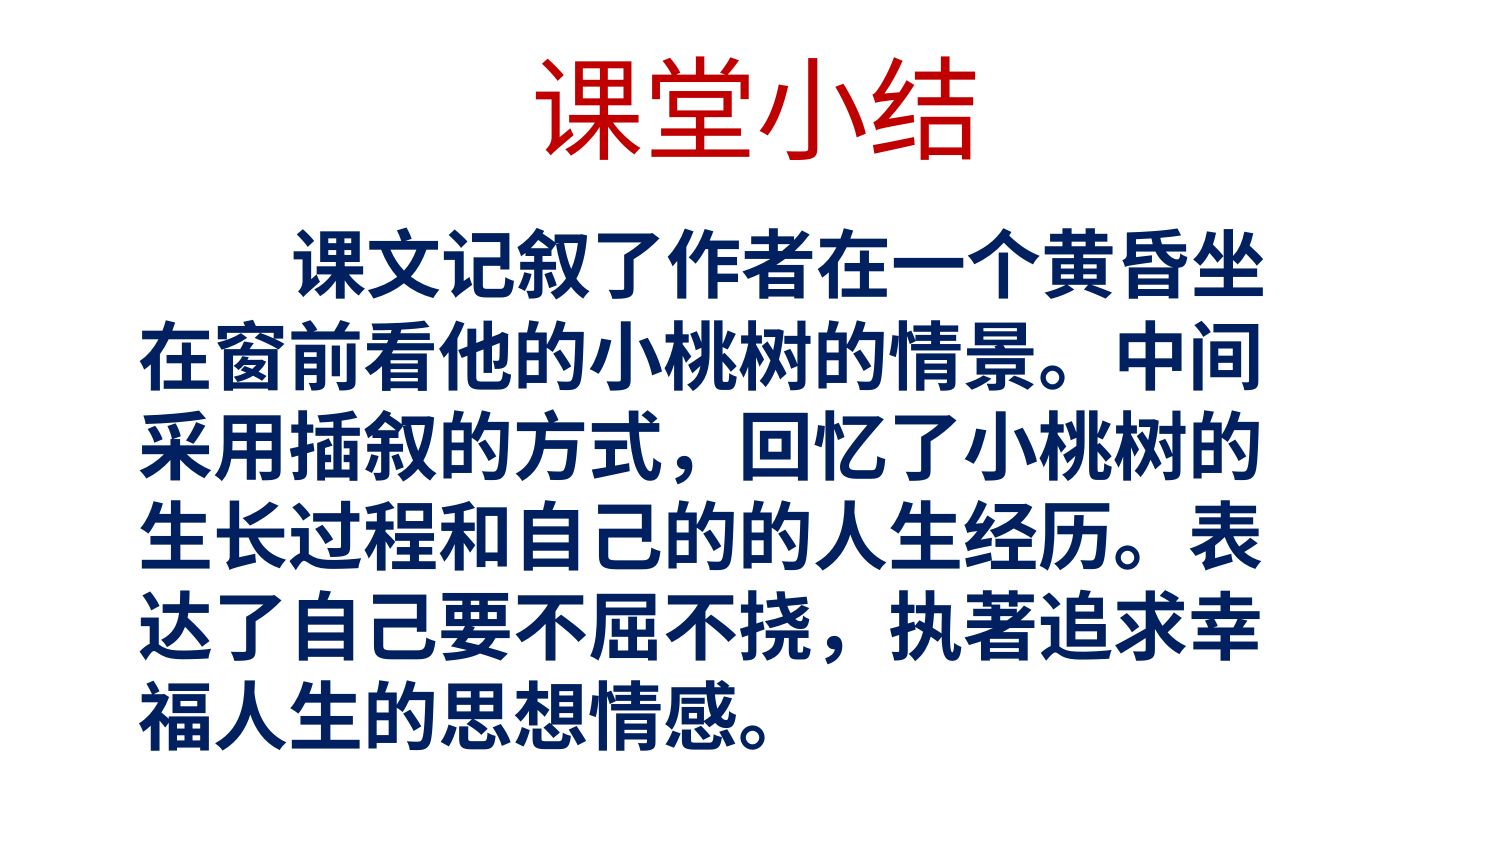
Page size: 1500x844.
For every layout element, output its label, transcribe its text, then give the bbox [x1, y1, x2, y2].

title 课文记叙了作者在一个黄昏坐在窗前看他的小桃树的情景。中间采用插叙的方式，回忆了小桃树的生长过程和自己的的人生经历。表达了自己要不屈不挠，执著追求幸福人生的思想情感。 [123, 221, 1335, 648]
text_box 课堂小结 [517, 32, 997, 182]
